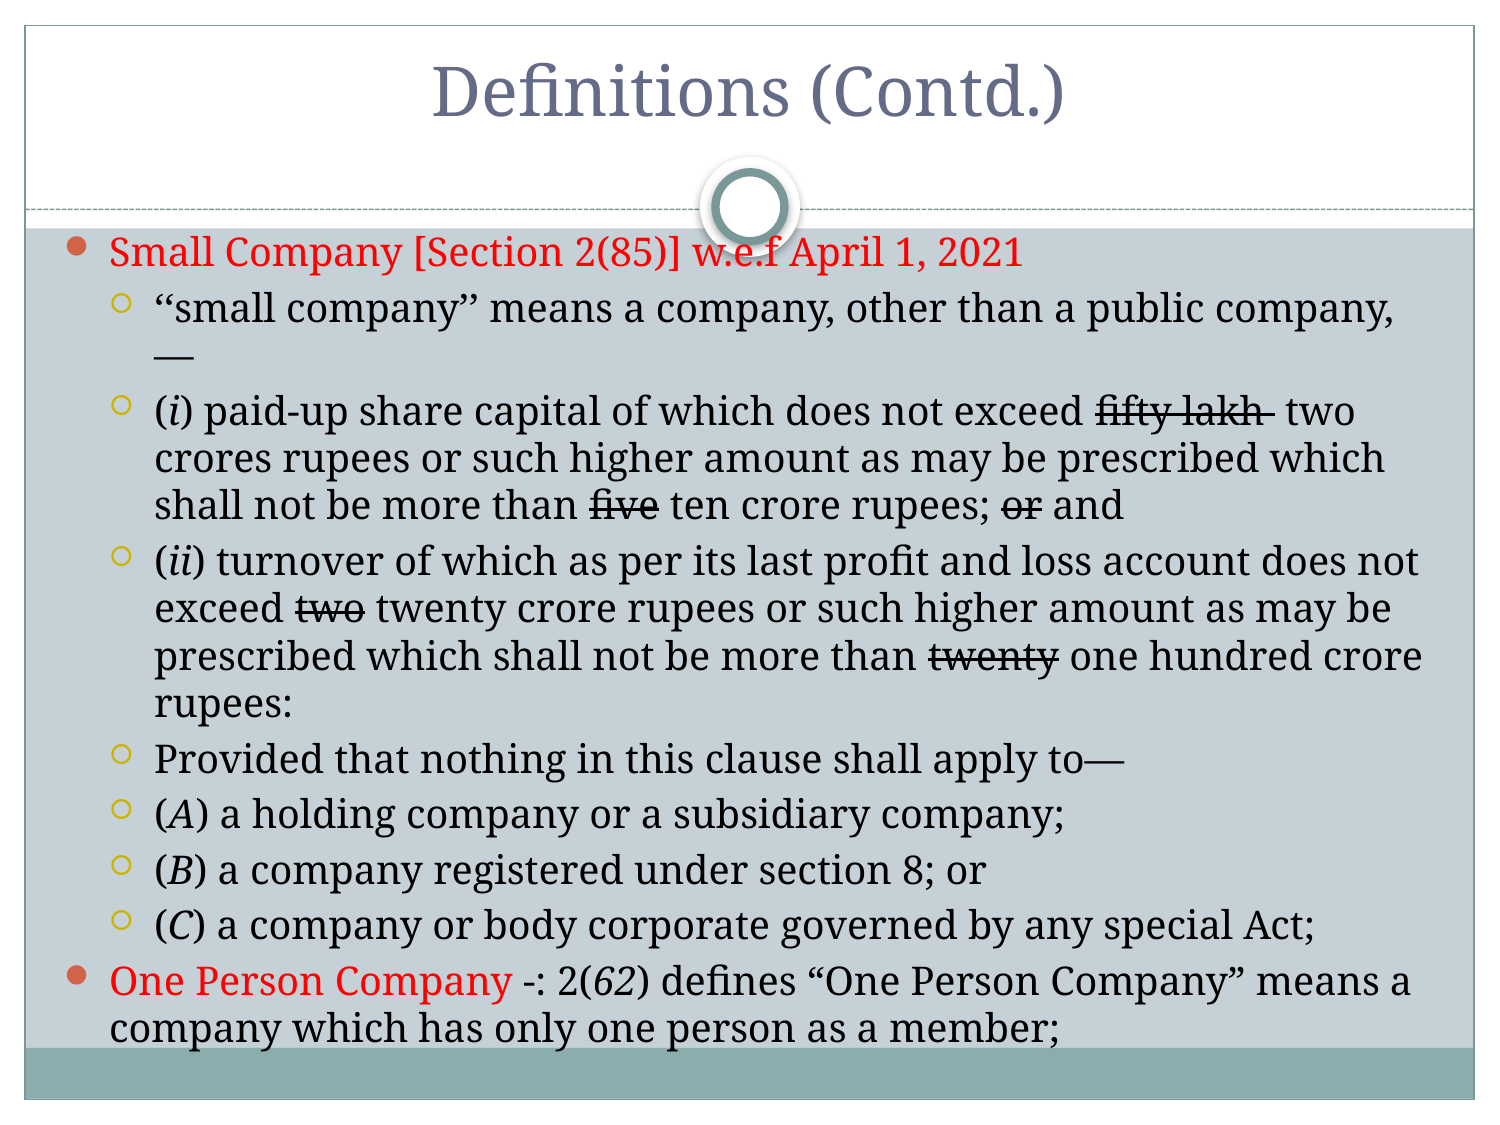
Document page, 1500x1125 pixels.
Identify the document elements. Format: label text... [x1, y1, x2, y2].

title Definitions (Contd.) [49, 19, 1450, 138]
list Small Company [Section 2(85)] w.e.f April 1, 2021 ‘‘small company’’ means a company, other than a public company,— (i) paid-up share capital of which does not exceed fifty lakh two crores rupees or such higher amount as may be prescribed which shall not be more than five ten crore rupees; or and (ii) turnover of which as per its last profit and loss account does not exceed two twenty crore rupees or such higher amount as may be prescribed which shall not be more than twenty one hundred crore rupees: Provided that nothing in this clause shall apply to— (A) a holding company or a subsidiary company; (B) a company registered under section 8; or (C) a company or body corporate governed by any special Act; One Person Company -: 2(62) defines “One Person Company” means a company which has only one person as a member; [49, 219, 1445, 1035]
